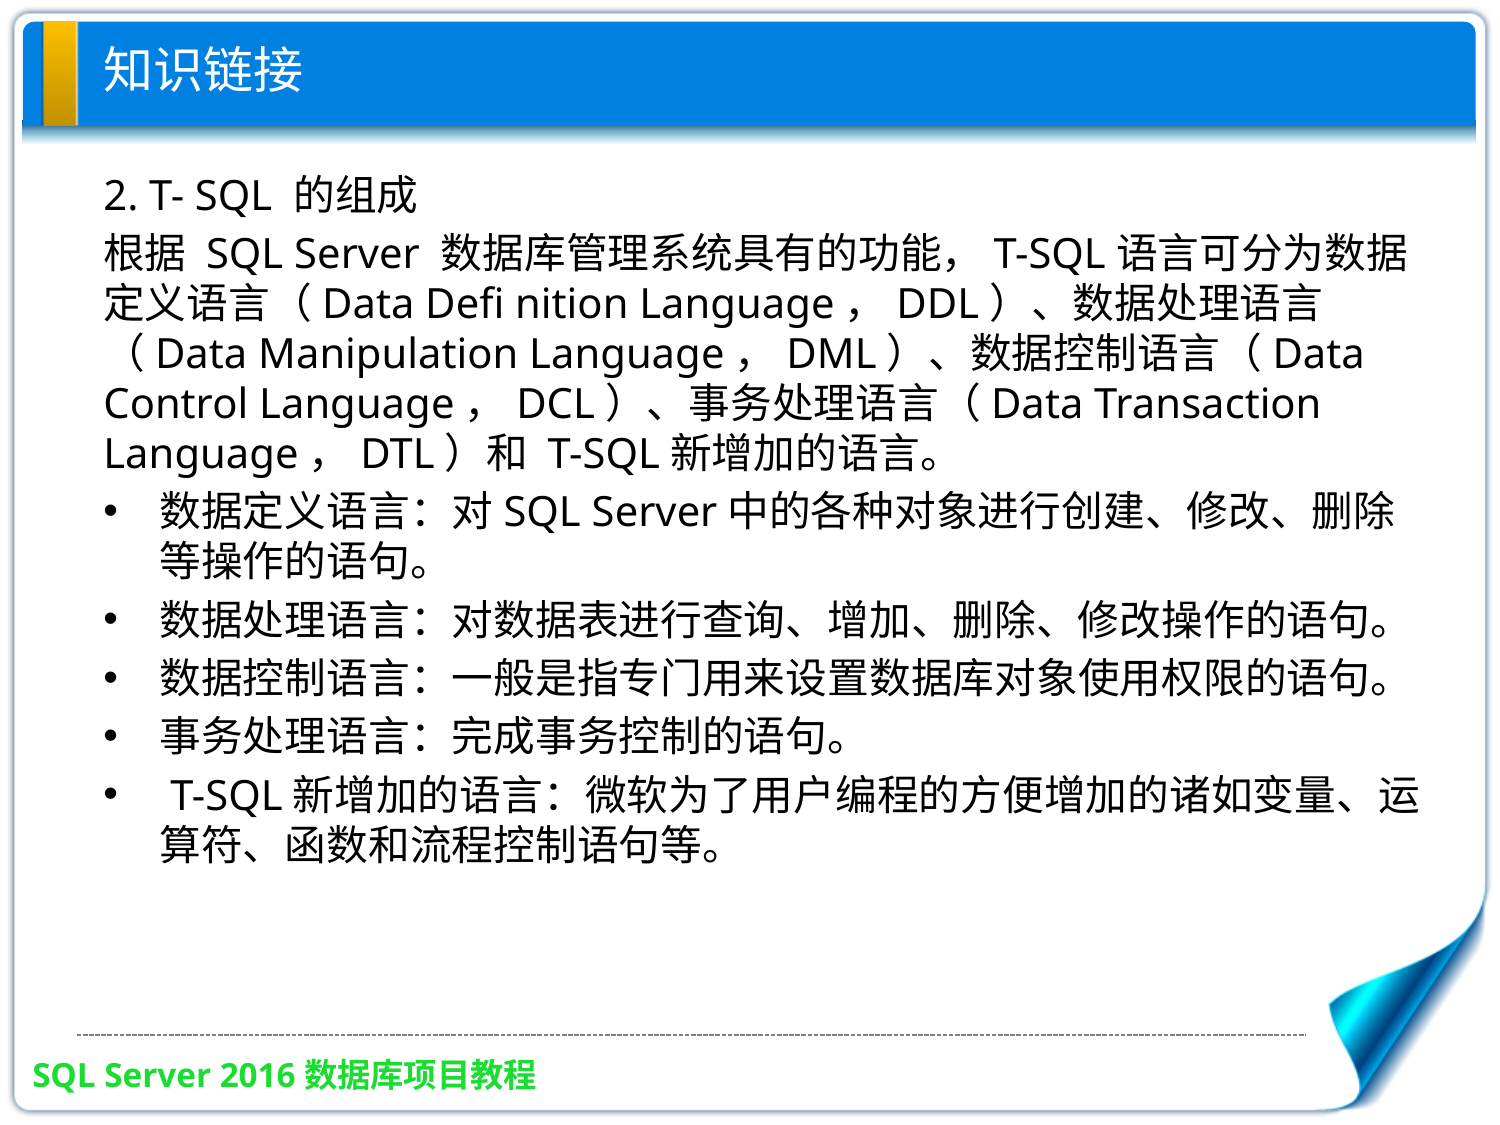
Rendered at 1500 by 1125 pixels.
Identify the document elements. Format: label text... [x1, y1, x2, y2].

picture [0, 0, 1500, 1125]
title 知识链接 [88, 30, 1301, 124]
list 2. T- SQL 的组成 根据 SQL Server 数据库管理系统具有的功能，T-SQL语言可分为数据定义语言（Data Deﬁ nition Language，DDL）、数据处理语言（Data Manipulation Language，DML）、数据控制语言（Data Control Language，DCL）、事务处理语言（Data Transaction Language，DTL）和 T-SQL新增加的语言。 数据定义语言：对SQL Server中的各种对象进行创建、修改、删除等操作的语句。 数据处理语言：对数据表进行查询、增加、删除、修改操作的语句。 数据控制语言：一般是指专门用来设置数据库对象使用权限的语句。 事务处理语言：完成事务控制的语句。 T-SQL新增加的语言：微软为了用户编程的方便增加的诸如变量、运算符、函数和流程控制语句等。 [88, 160, 1439, 899]
